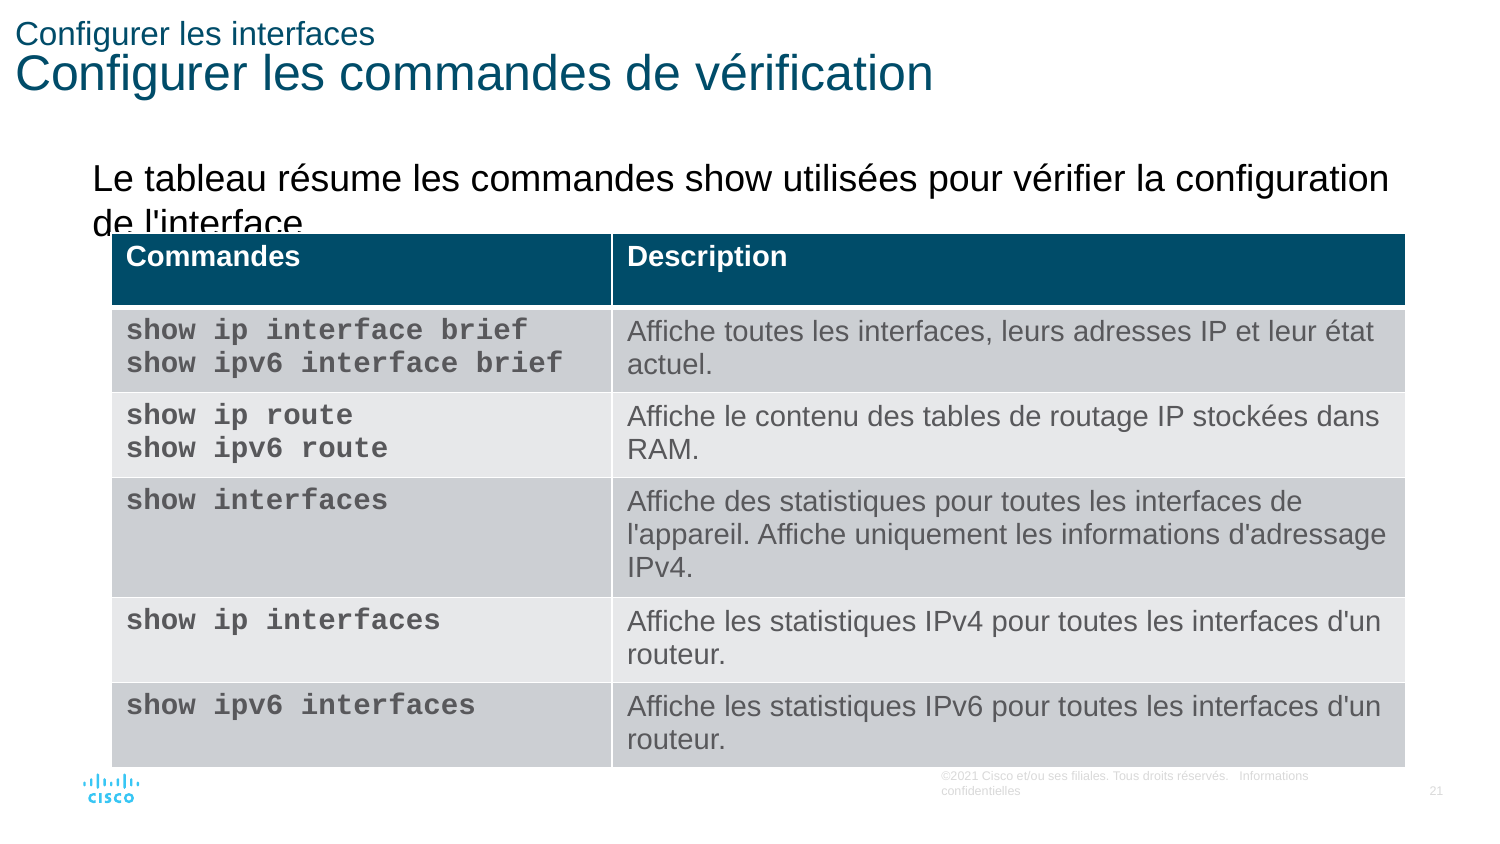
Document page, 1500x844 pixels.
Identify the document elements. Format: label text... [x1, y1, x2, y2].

table_header Description [613, 234, 1405, 305]
table_cell show interfaces [112, 478, 611, 597]
text_box Le tableau résume les commandes show utilisées pour vérifier la configuration de l'interface. [77, 146, 1406, 251]
table_cell Affiche le contenu des tables de routage IP stockées dans RAM. [613, 393, 1405, 477]
table_header Commandes [112, 234, 611, 305]
table_cell show ip interfaces [112, 598, 611, 682]
title Configurer les interfaces Configurer les commandes de vérification [0, 0, 1369, 121]
table_cell show ipv6 interfaces [112, 683, 611, 767]
table_cell show ip route show ipv6 route [112, 393, 611, 477]
table_cell Affiche toutes les interfaces, leurs adresses IP et leur état actuel. [613, 310, 1405, 392]
table_cell Affiche des statistiques pour toutes les interfaces de l'appareil. Affiche uniquement les informations d'adressage IPv4. [613, 478, 1405, 597]
table_cell Affiche les statistiques IPv4 pour toutes les interfaces d'un routeur. [613, 598, 1405, 682]
table_cell show ip interface brief show ipv6 interface brief [112, 310, 611, 392]
table_cell Affiche les statistiques IPv6 pour toutes les interfaces d'un routeur. [613, 683, 1405, 767]
